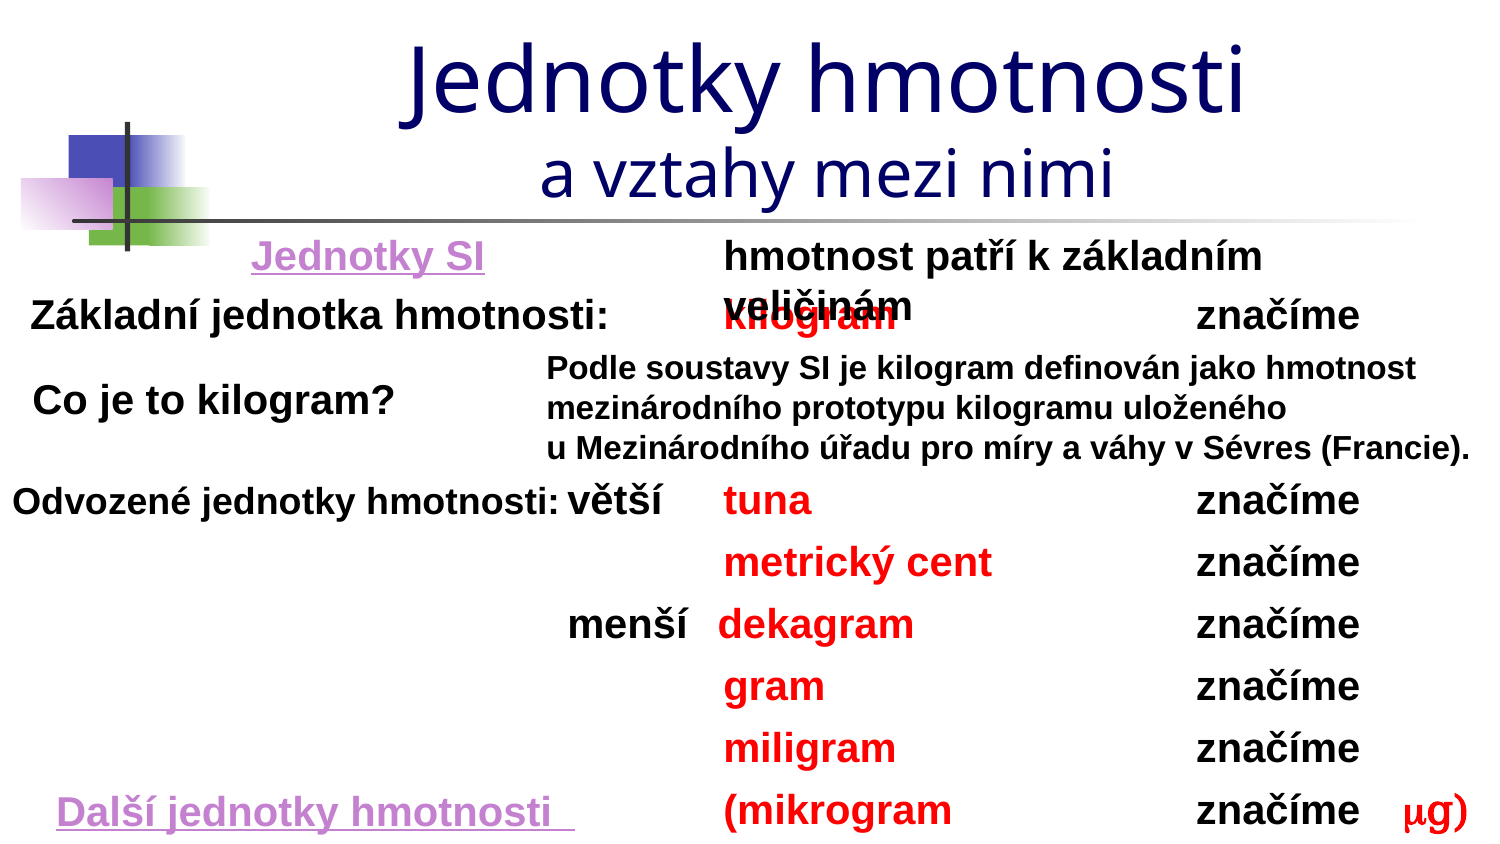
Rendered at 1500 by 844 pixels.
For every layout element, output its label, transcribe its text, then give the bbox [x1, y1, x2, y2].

text_box (mikrogram [708, 775, 1140, 840]
text_box Jednotky SI [236, 221, 514, 286]
text_box hmotnost patří k základním veličinám [708, 220, 1480, 336]
text_box značíme [1181, 775, 1387, 840]
text_box větší [537, 474, 708, 527]
text_box gram [708, 651, 1140, 713]
text_box tuna [708, 474, 1140, 527]
text_box Další jednotky hmotnosti [41, 777, 638, 843]
text_box Co je to kilogram? [17, 365, 426, 431]
text_box značíme [1181, 589, 1395, 654]
text_box značíme [1181, 654, 1395, 713]
text_box Podle soustavy SI je kilogram definován jako hmotnost mezinárodního prototypu kilogramu uloženého u Mezinárodního úřadu pro míry a váhy v Sévres (Francie). [531, 339, 1500, 474]
text_box mg) [1387, 775, 1500, 840]
text_box miligram [708, 713, 1140, 775]
title Jednotky hmotnosti a vztahy mezi nimi [188, 26, 1468, 207]
text_box značíme [1181, 713, 1395, 775]
text_box menší [537, 589, 702, 651]
text_box Odvozené jednotky hmotnosti: [0, 469, 609, 532]
list Základní jednotka hmotnosti: [0, 279, 668, 343]
text_box dekagram [702, 589, 1134, 654]
text_box metrický cent [708, 527, 1140, 592]
text_box značíme [1181, 527, 1395, 589]
text_box značíme [1181, 474, 1395, 527]
